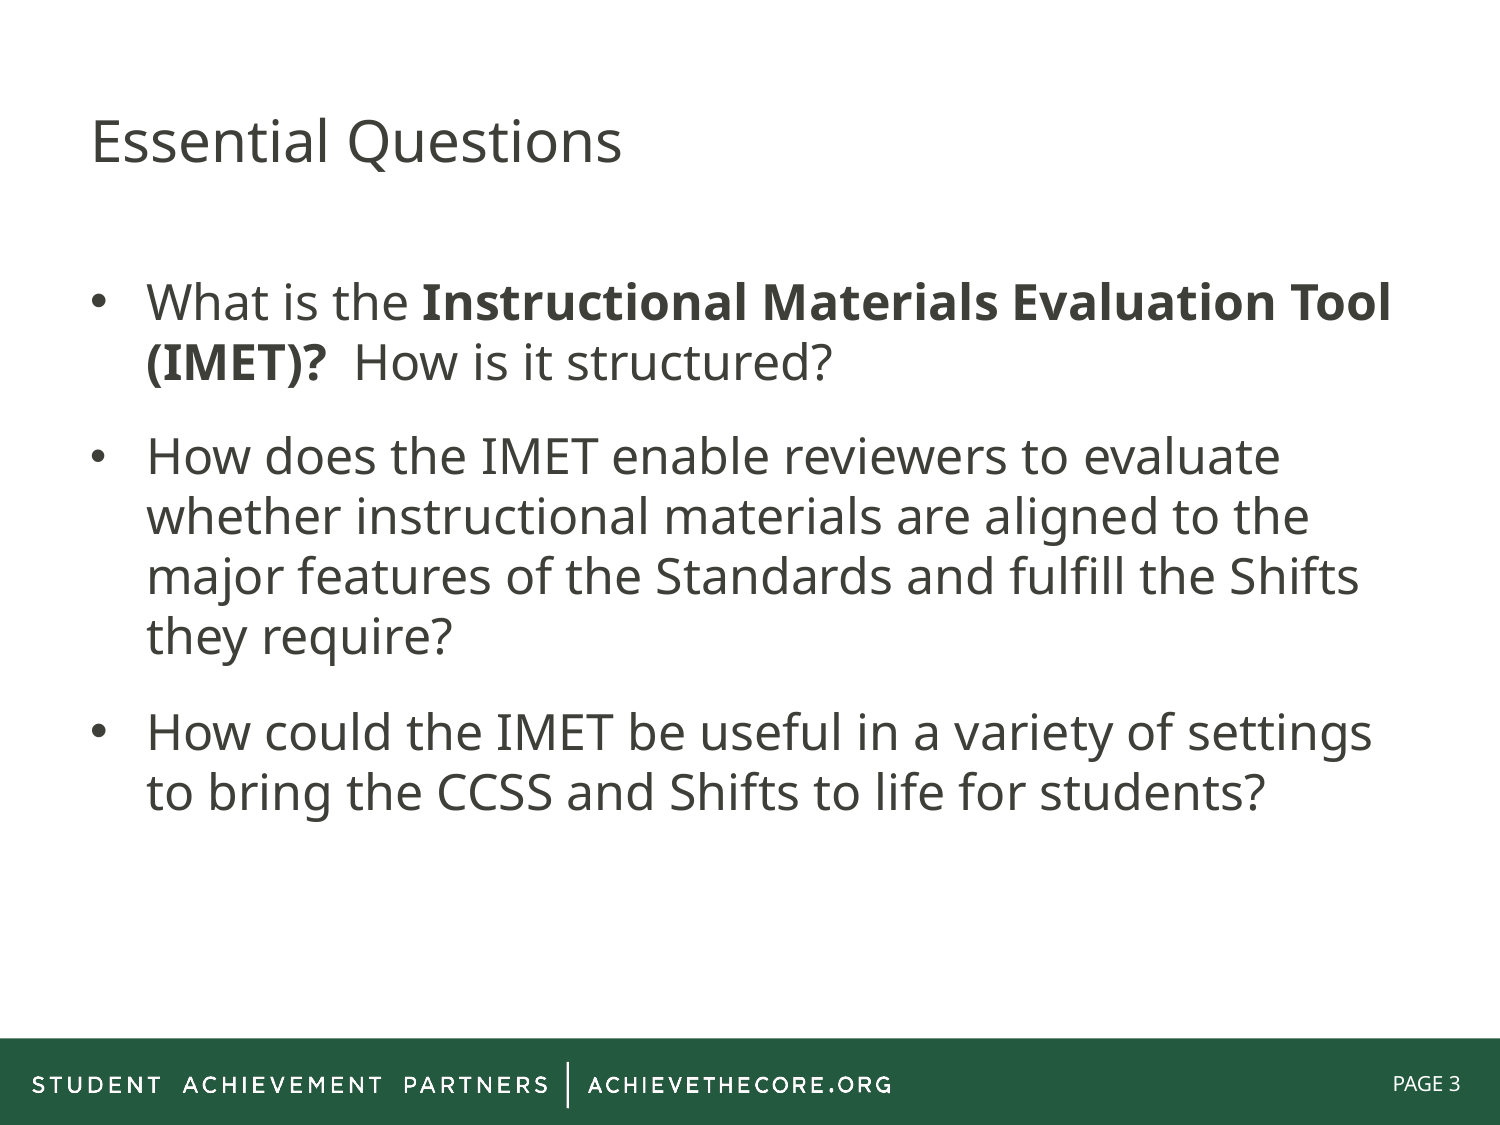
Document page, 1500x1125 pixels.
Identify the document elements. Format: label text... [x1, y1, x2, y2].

picture [12, 1055, 911, 1112]
title Essential Questions [75, 45, 1425, 233]
list What is the Instructional Materials Evaluation Tool (IMET)? How is it structured? How does the IMET enable reviewers to evaluate whether instructional materials are aligned to the major features of the Standards and fulfill the Shifts they require? How could the IMET be useful in a variety of settings to bring the CCSS and Shifts to life for students? [75, 262, 1425, 1005]
